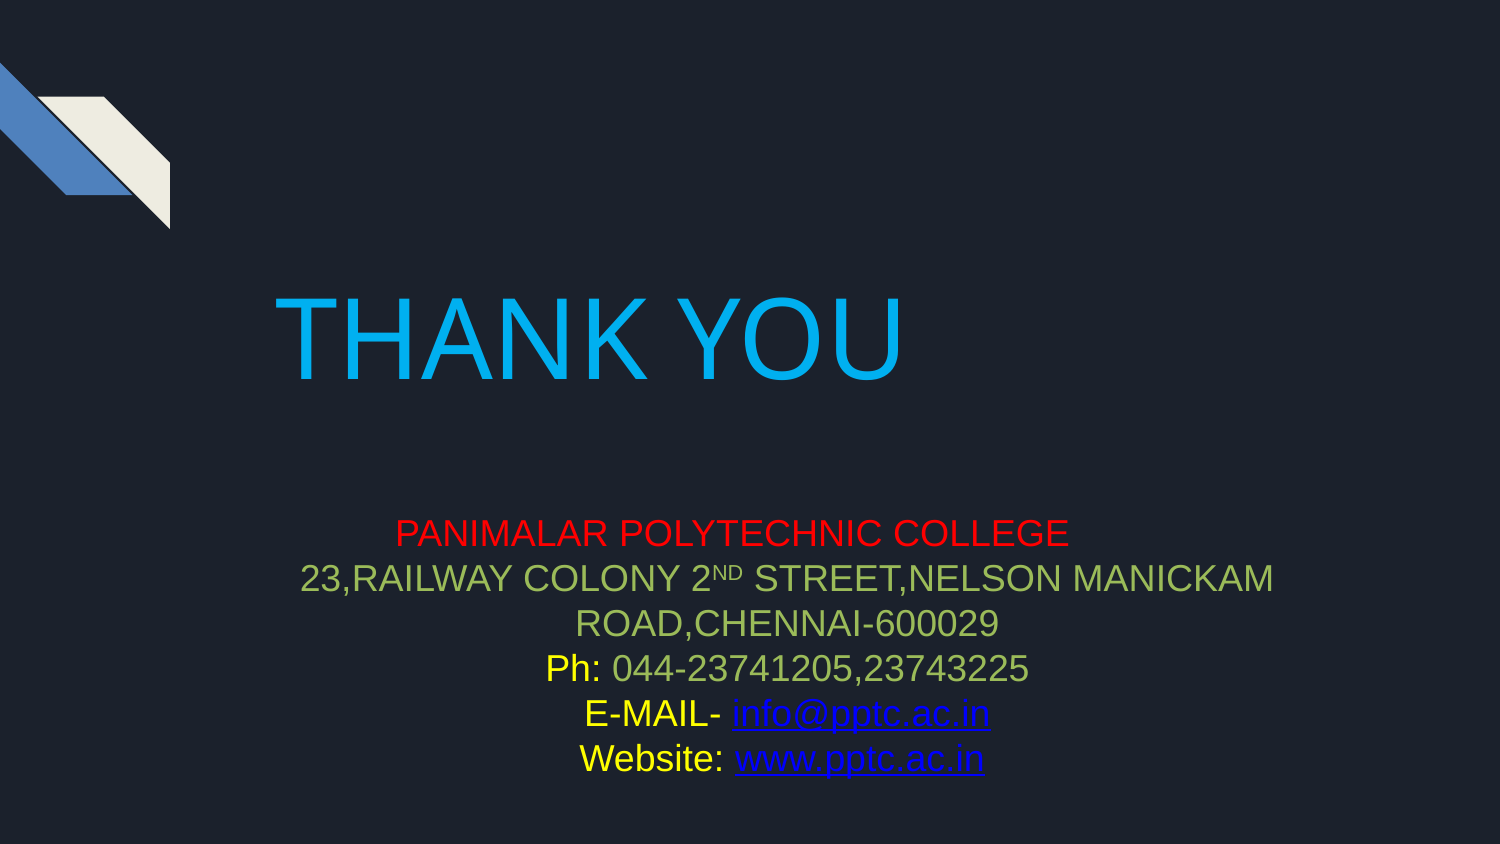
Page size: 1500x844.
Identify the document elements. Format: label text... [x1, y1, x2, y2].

list PANIMALAR POLYTECHNIC COLLEGE 23,RAILWAY COLONY 2ND STREET,NELSON MANICKAM ROAD,CHENNAI-600029 Ph: 044-23741205,23743225 E-MAIL- info@pptc.ac.in Website: www.pptc.ac.in [237, 509, 1338, 810]
title THANK YOU [187, 209, 1138, 460]
